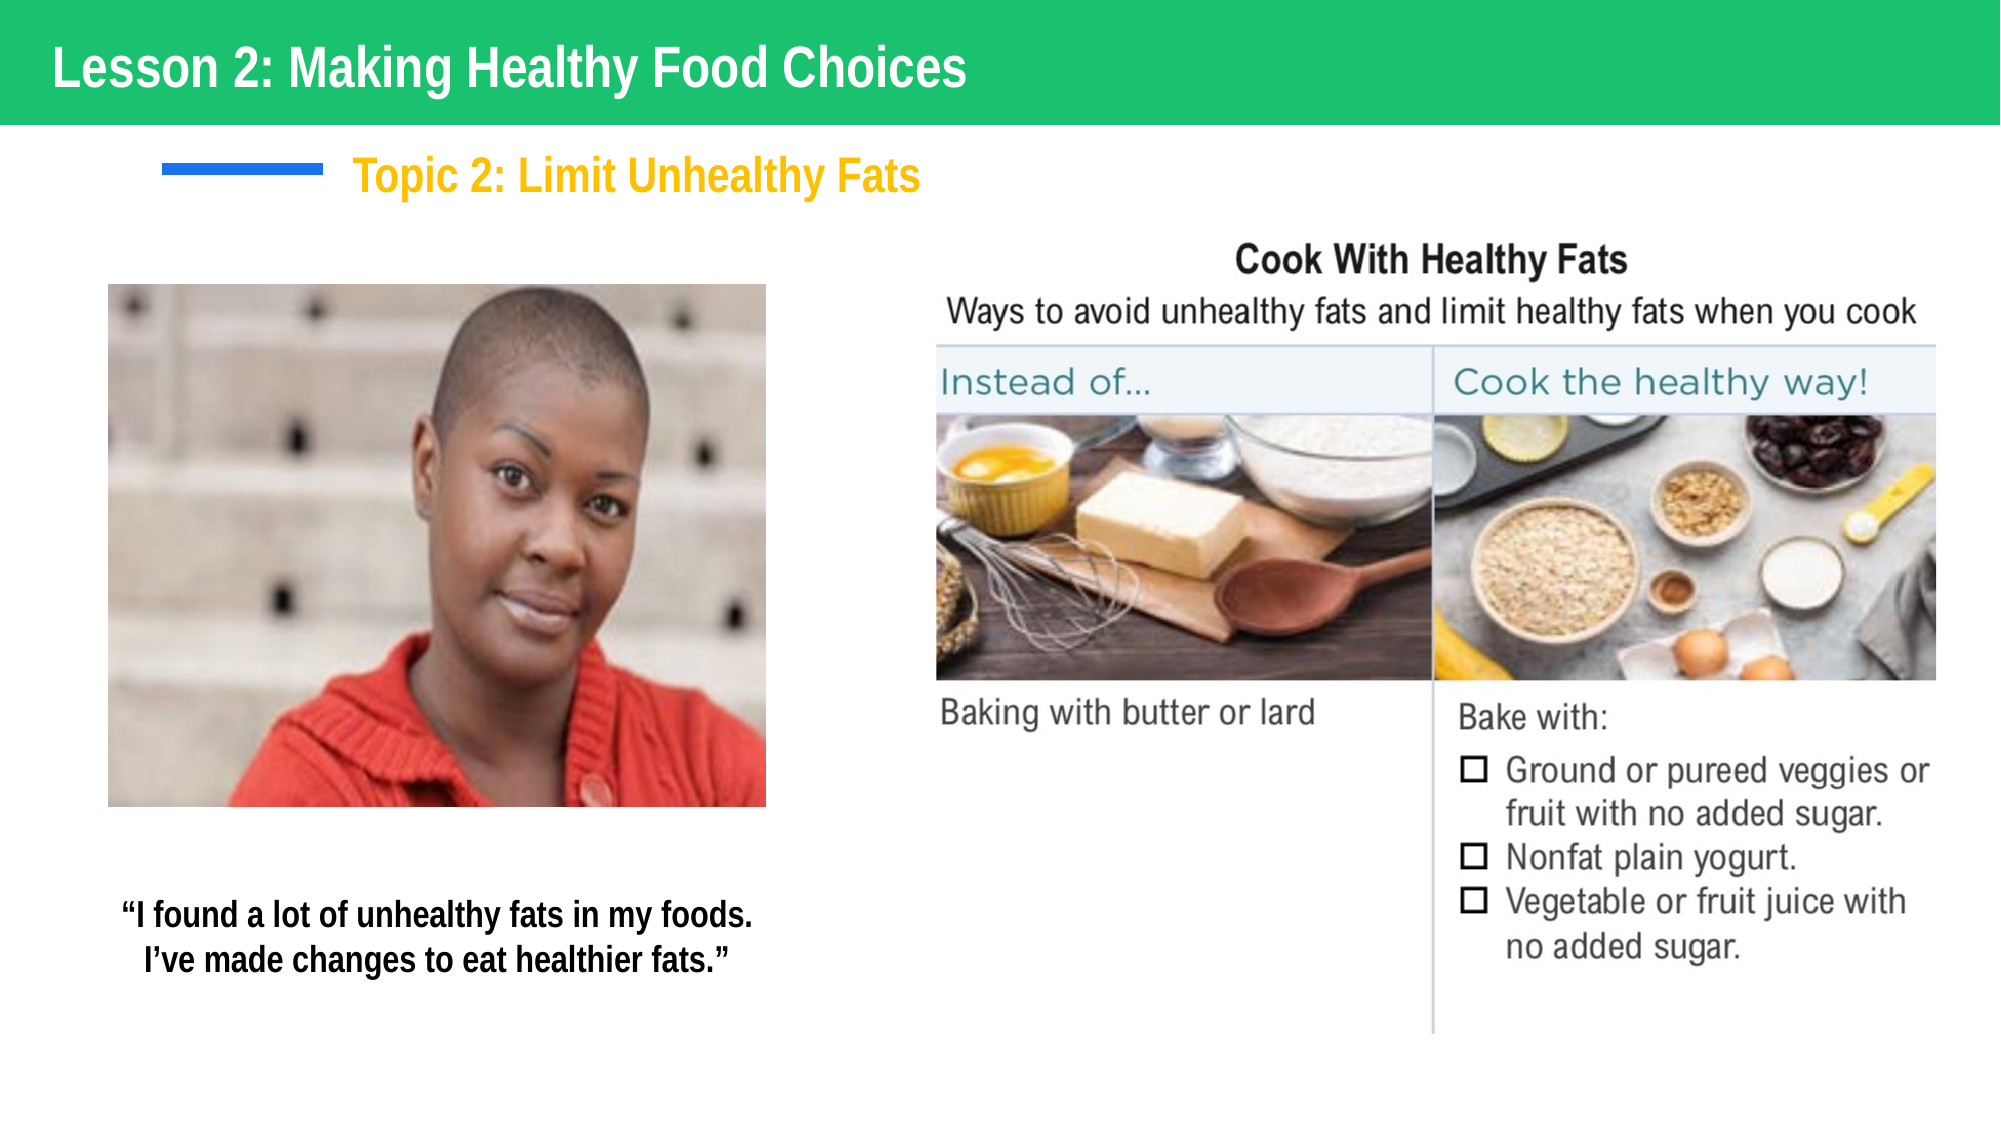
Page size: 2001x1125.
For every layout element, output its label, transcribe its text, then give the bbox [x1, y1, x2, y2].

title Topic 2: Limit Unhealthy Fats [337, 134, 1937, 198]
picture [936, 231, 1937, 1034]
text_box Lesson 2: Making Healthy Food Choices [37, 22, 2000, 107]
text_box “I found a lot of unhealthy fats in my foods. I’ve made changes to eat healthier fats.” [97, 882, 777, 988]
picture [108, 284, 766, 807]
text_box [0, 0, 2000, 125]
